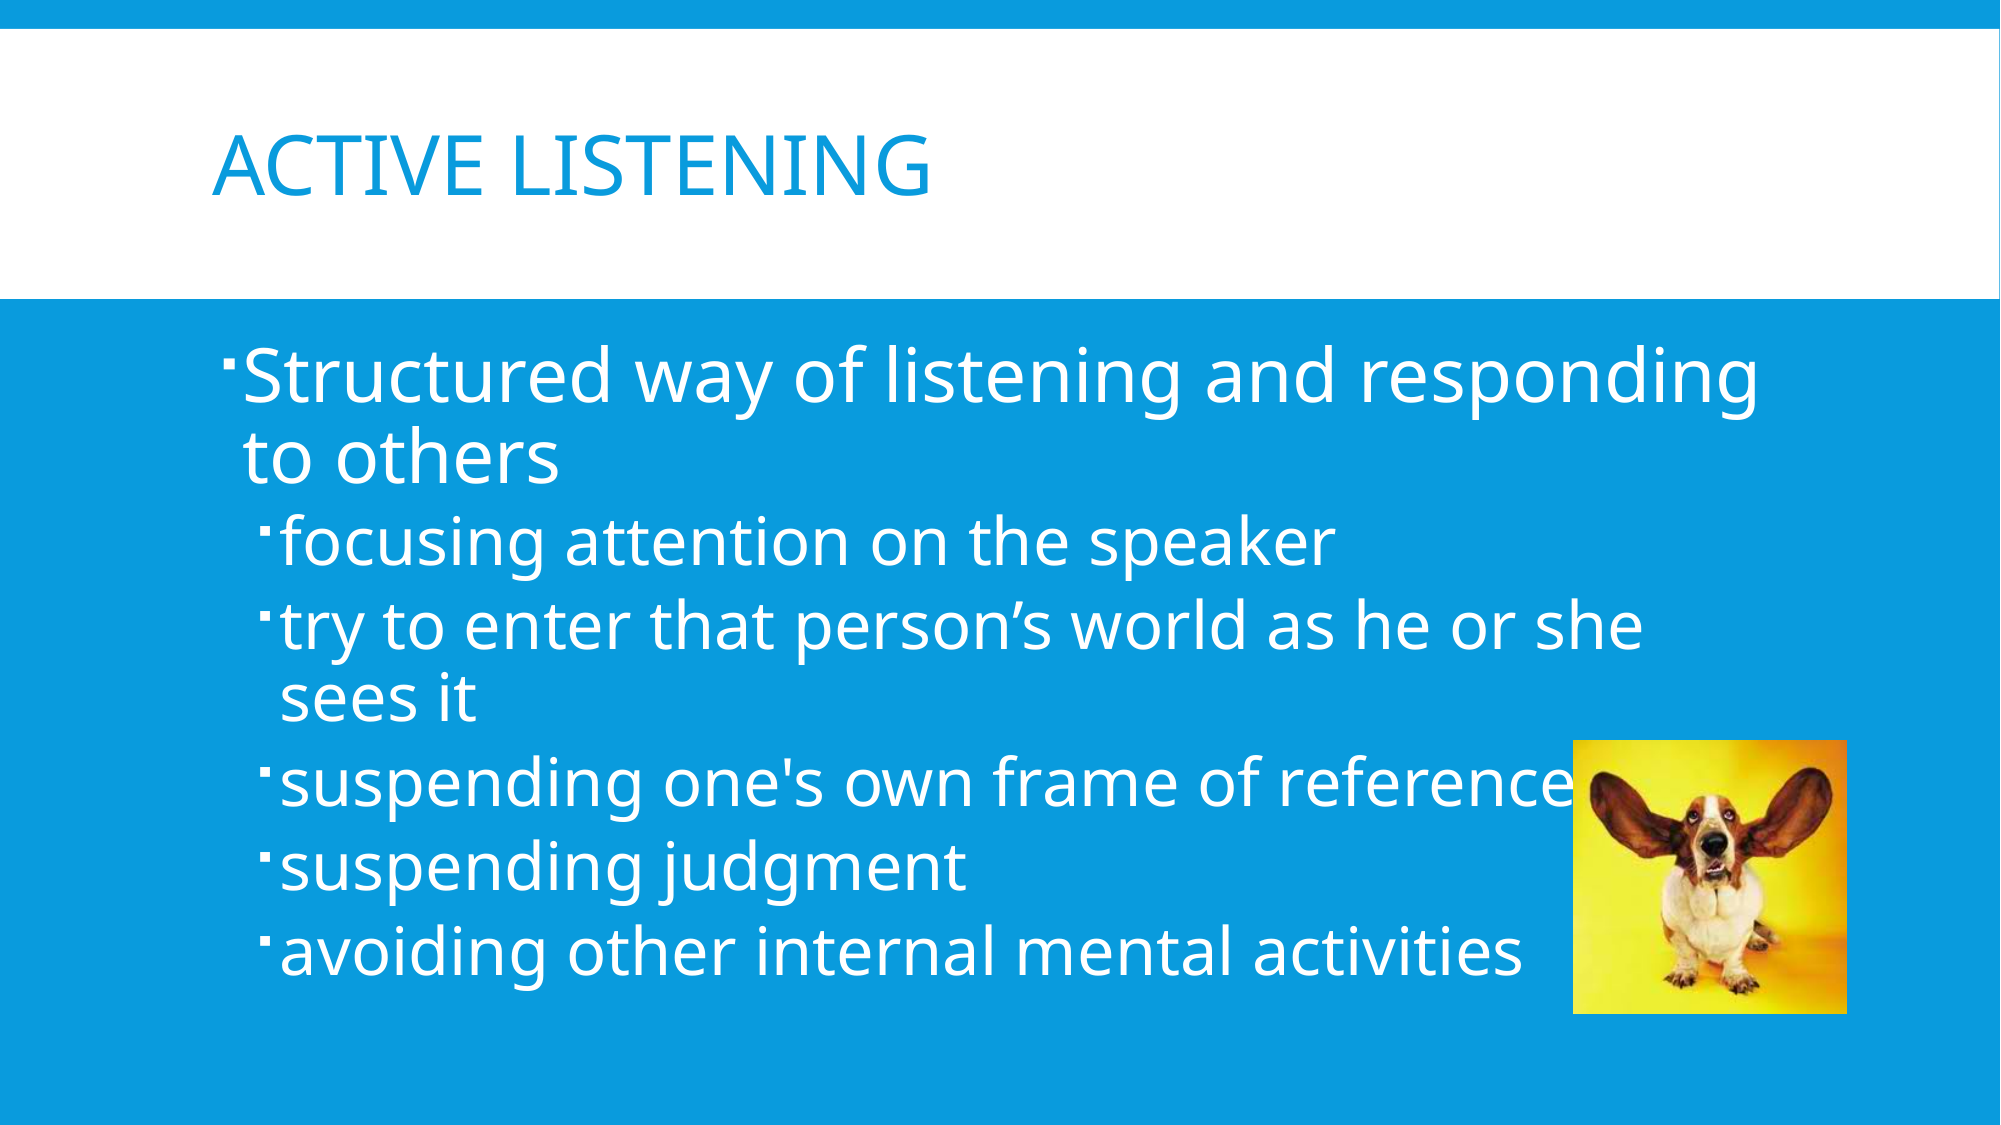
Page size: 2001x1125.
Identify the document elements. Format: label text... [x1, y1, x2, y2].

list Structured way of listening and responding to others focusing attention on the speaker try to enter that person’s world as he or she sees it suspending one's own frame of reference, suspending judgment avoiding other internal mental activities [197, 329, 1803, 1020]
title Active Listening [197, 46, 1803, 295]
picture [1573, 741, 1846, 1013]
